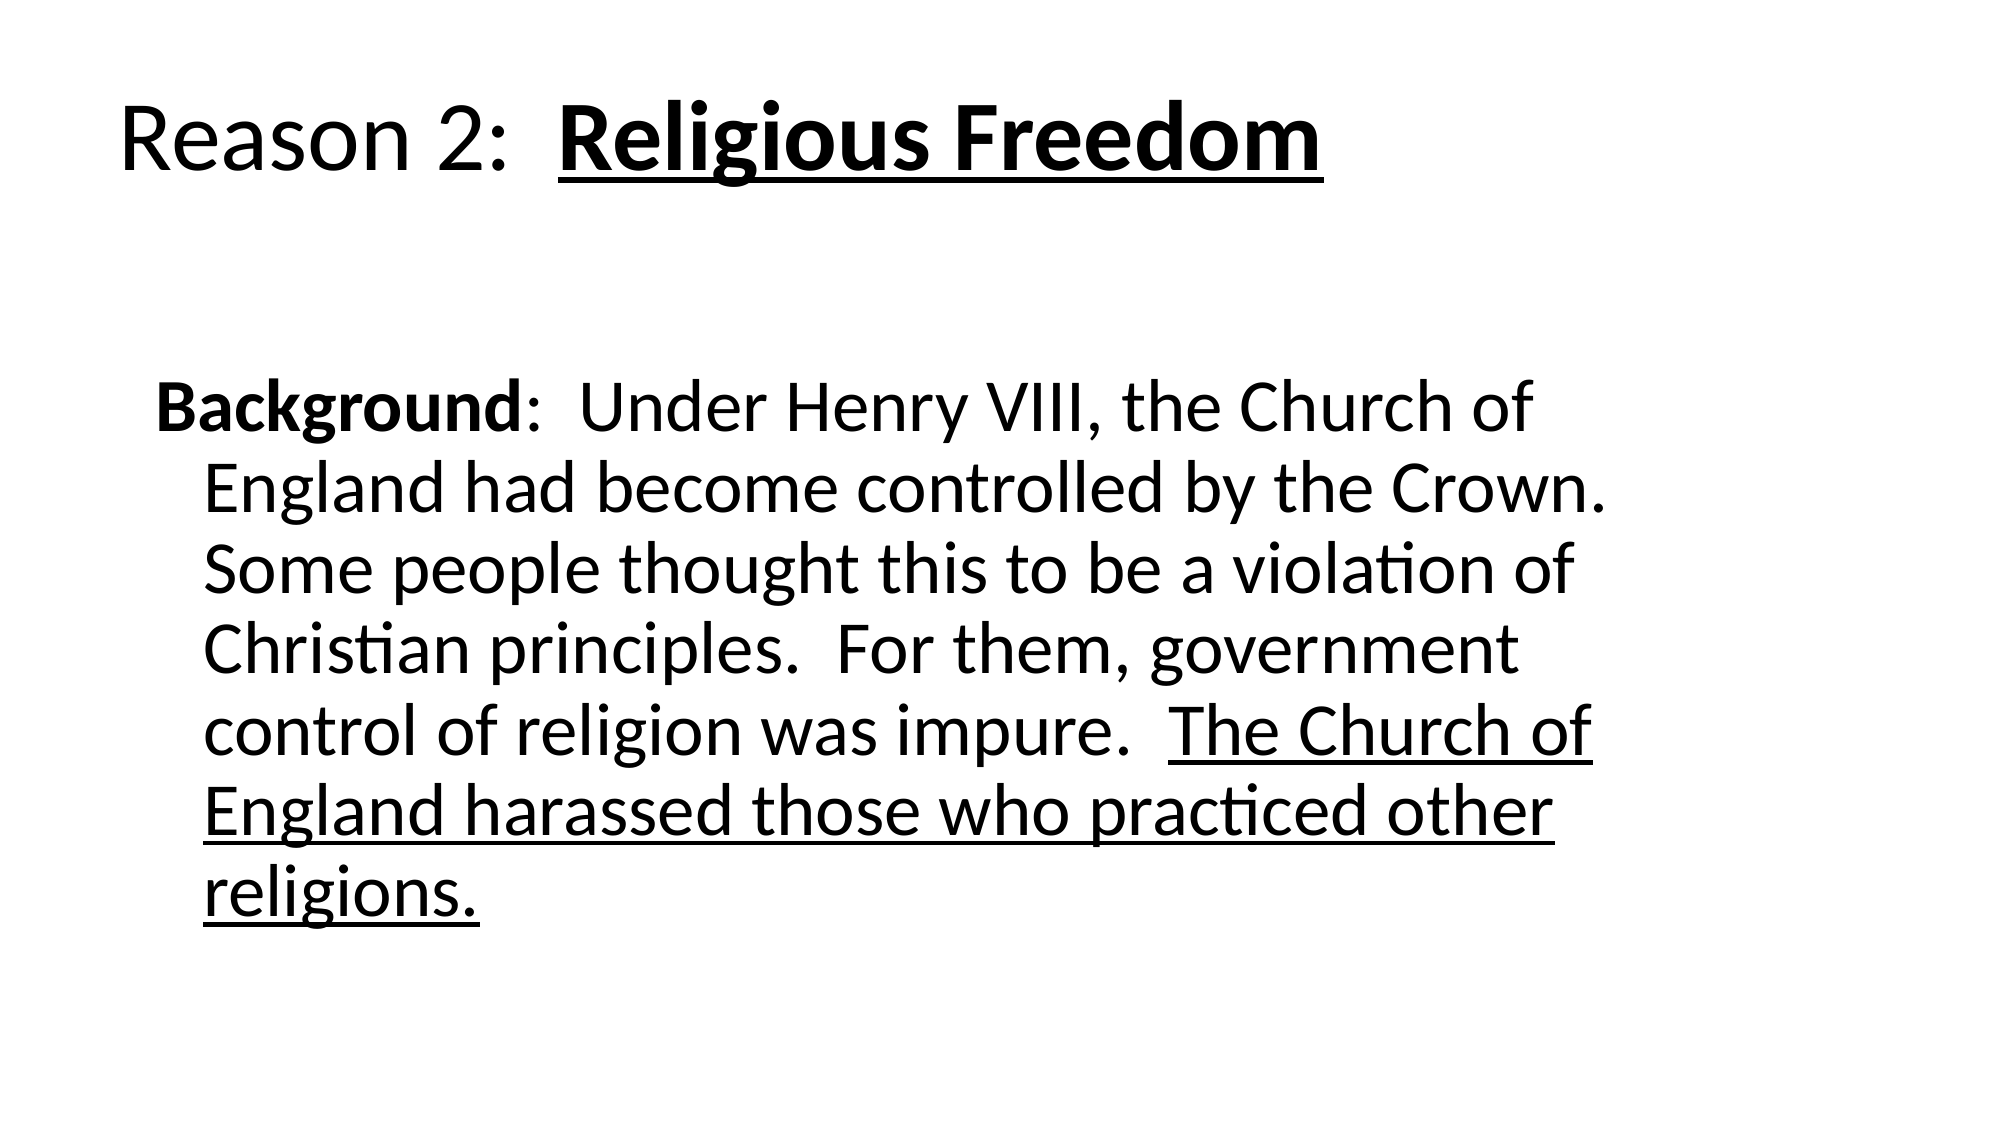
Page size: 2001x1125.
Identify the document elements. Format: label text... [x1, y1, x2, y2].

title Reason 2: Religious Freedom [103, 44, 1675, 233]
list Background: Under Henry VIII, the Church of England had become controlled by the Crown. Some people thought this to be a violation of Christian principles. For them, government control of religion was impure. The Church of England harassed those who practiced other religions. [124, 358, 1675, 1102]
